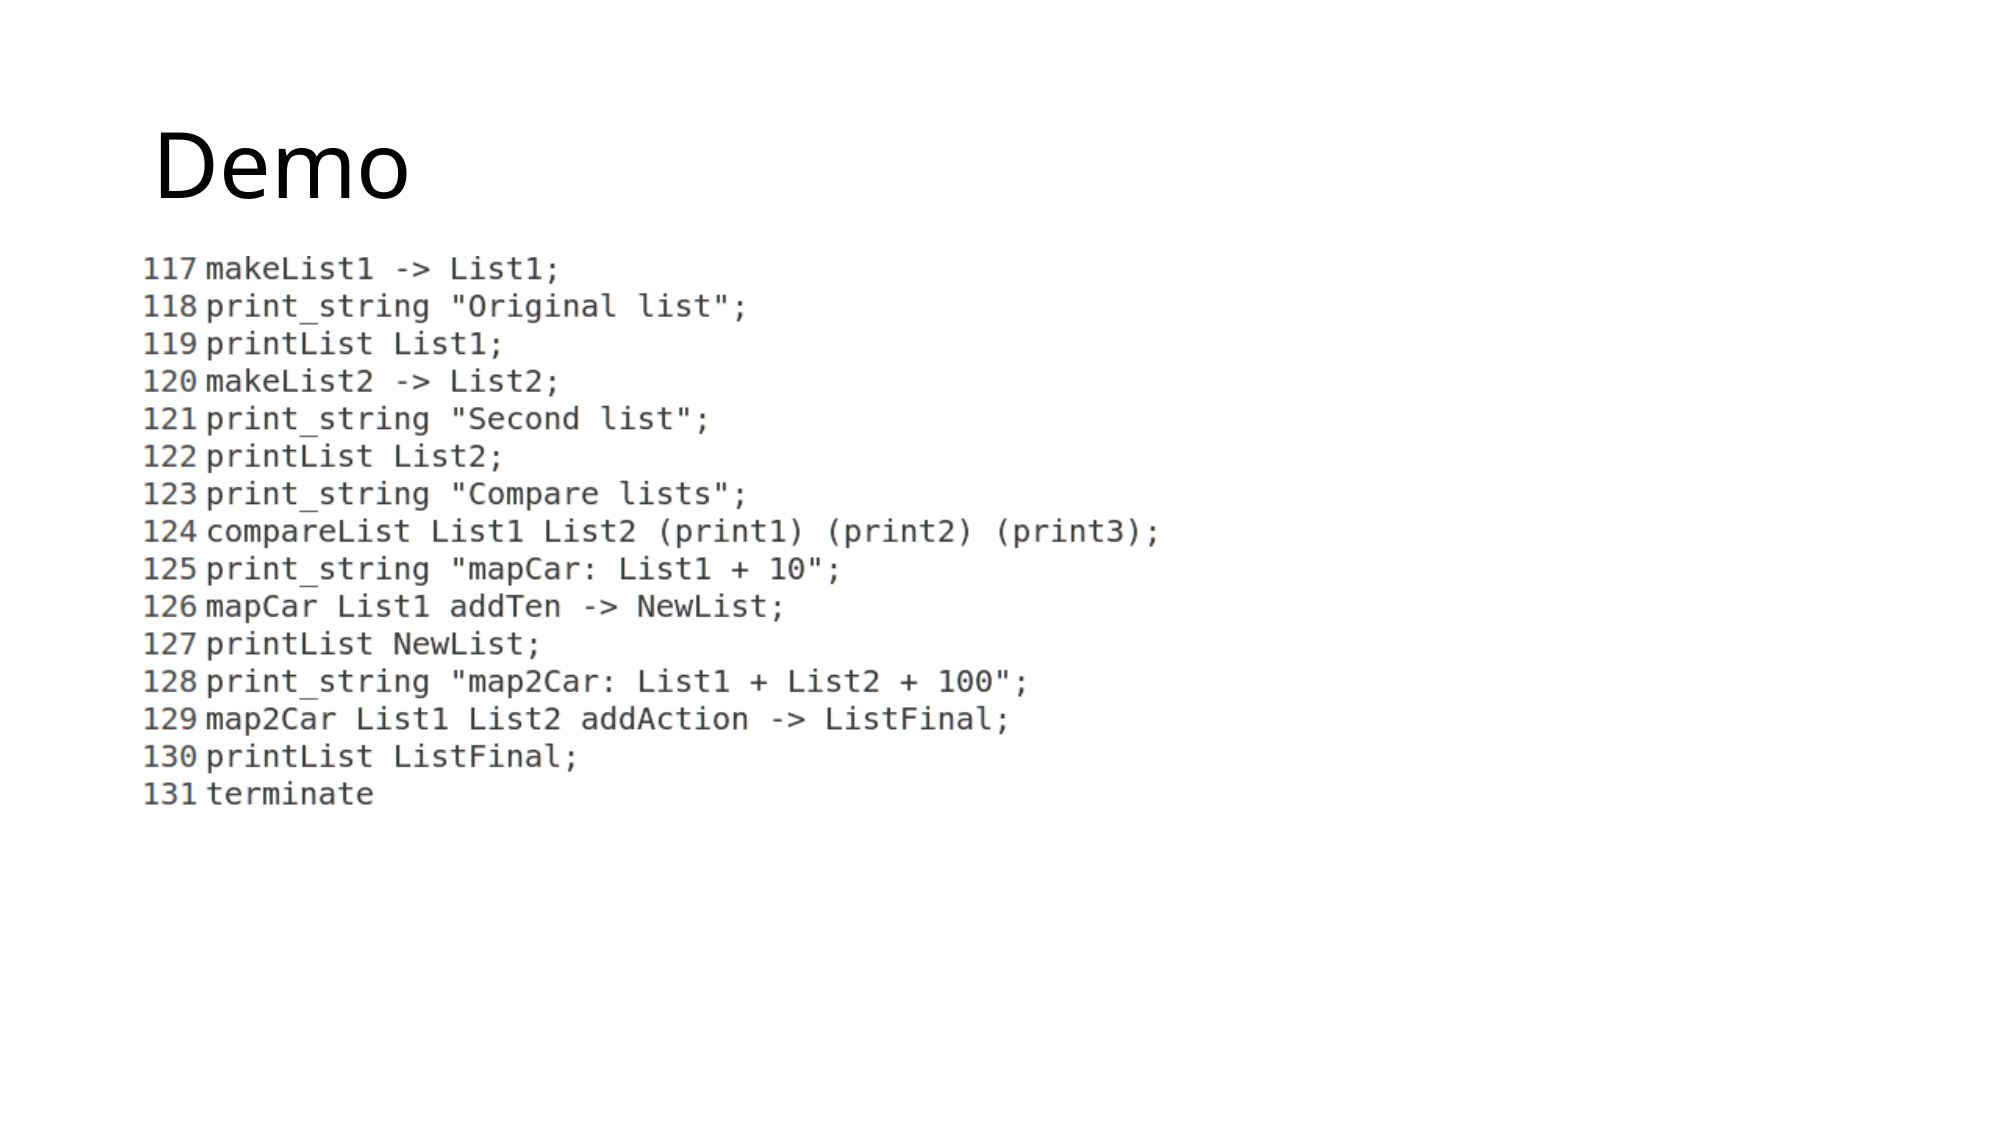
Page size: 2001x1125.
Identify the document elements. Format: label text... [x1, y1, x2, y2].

picture [137, 256, 1165, 811]
title Demo [137, 59, 1863, 278]
